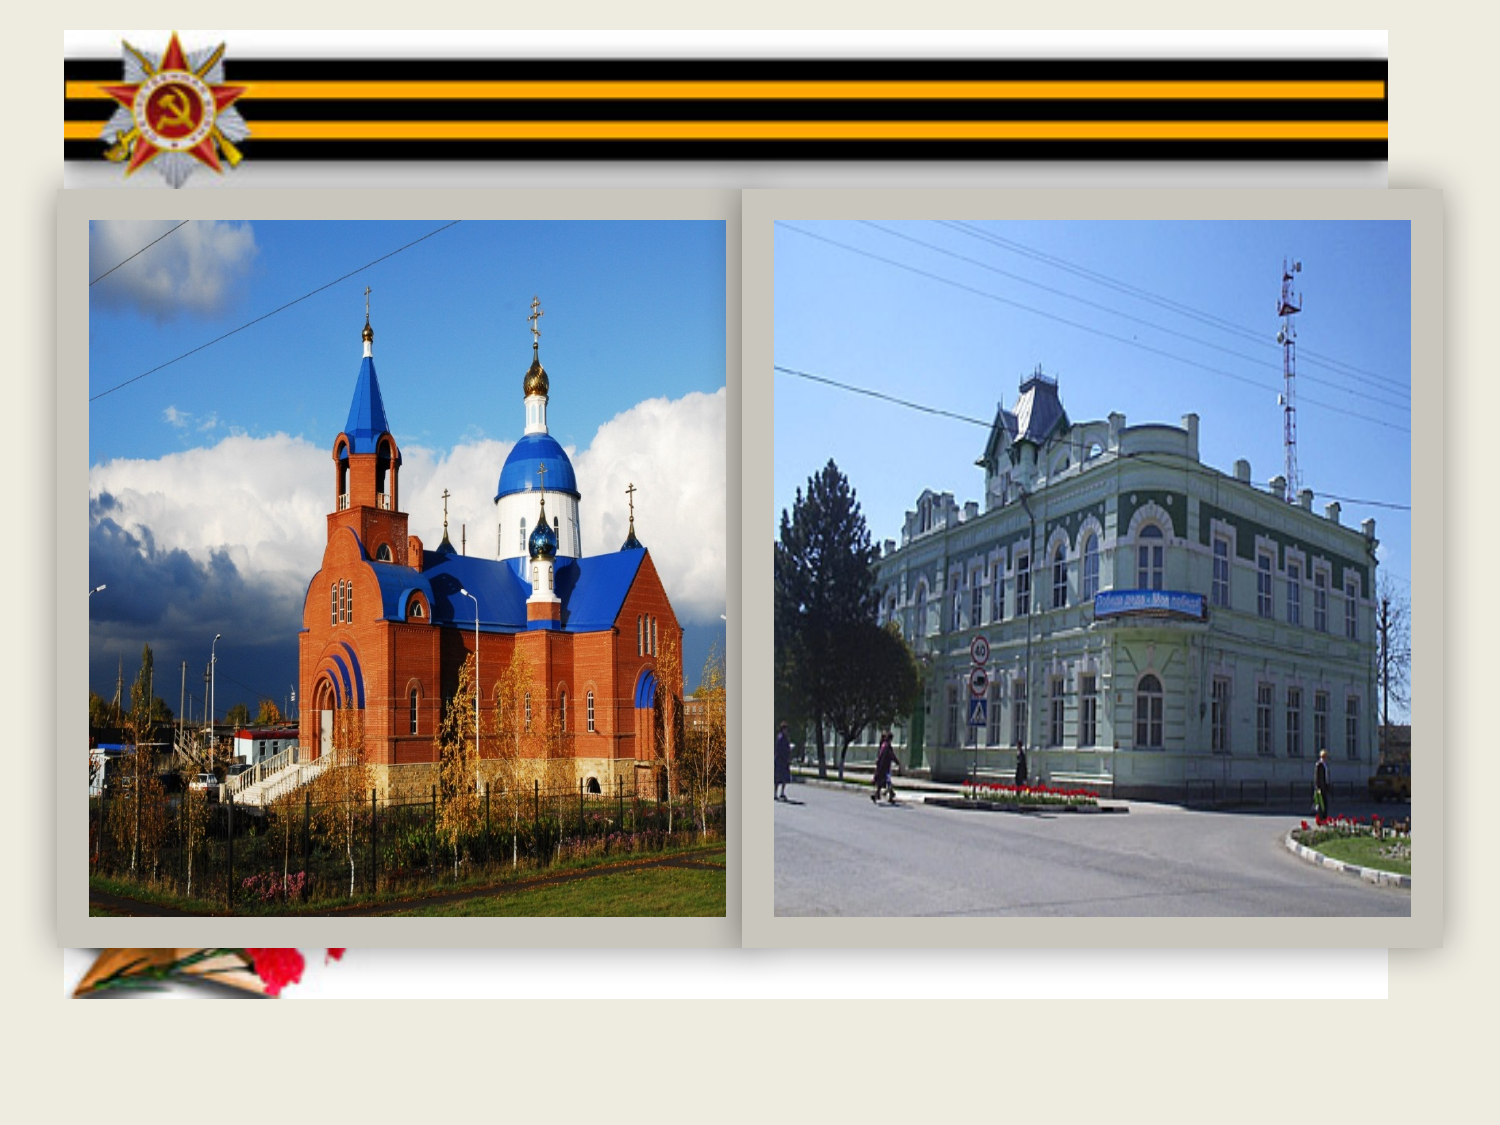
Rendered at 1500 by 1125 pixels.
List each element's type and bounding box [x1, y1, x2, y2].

picture [64, 29, 1412, 1000]
